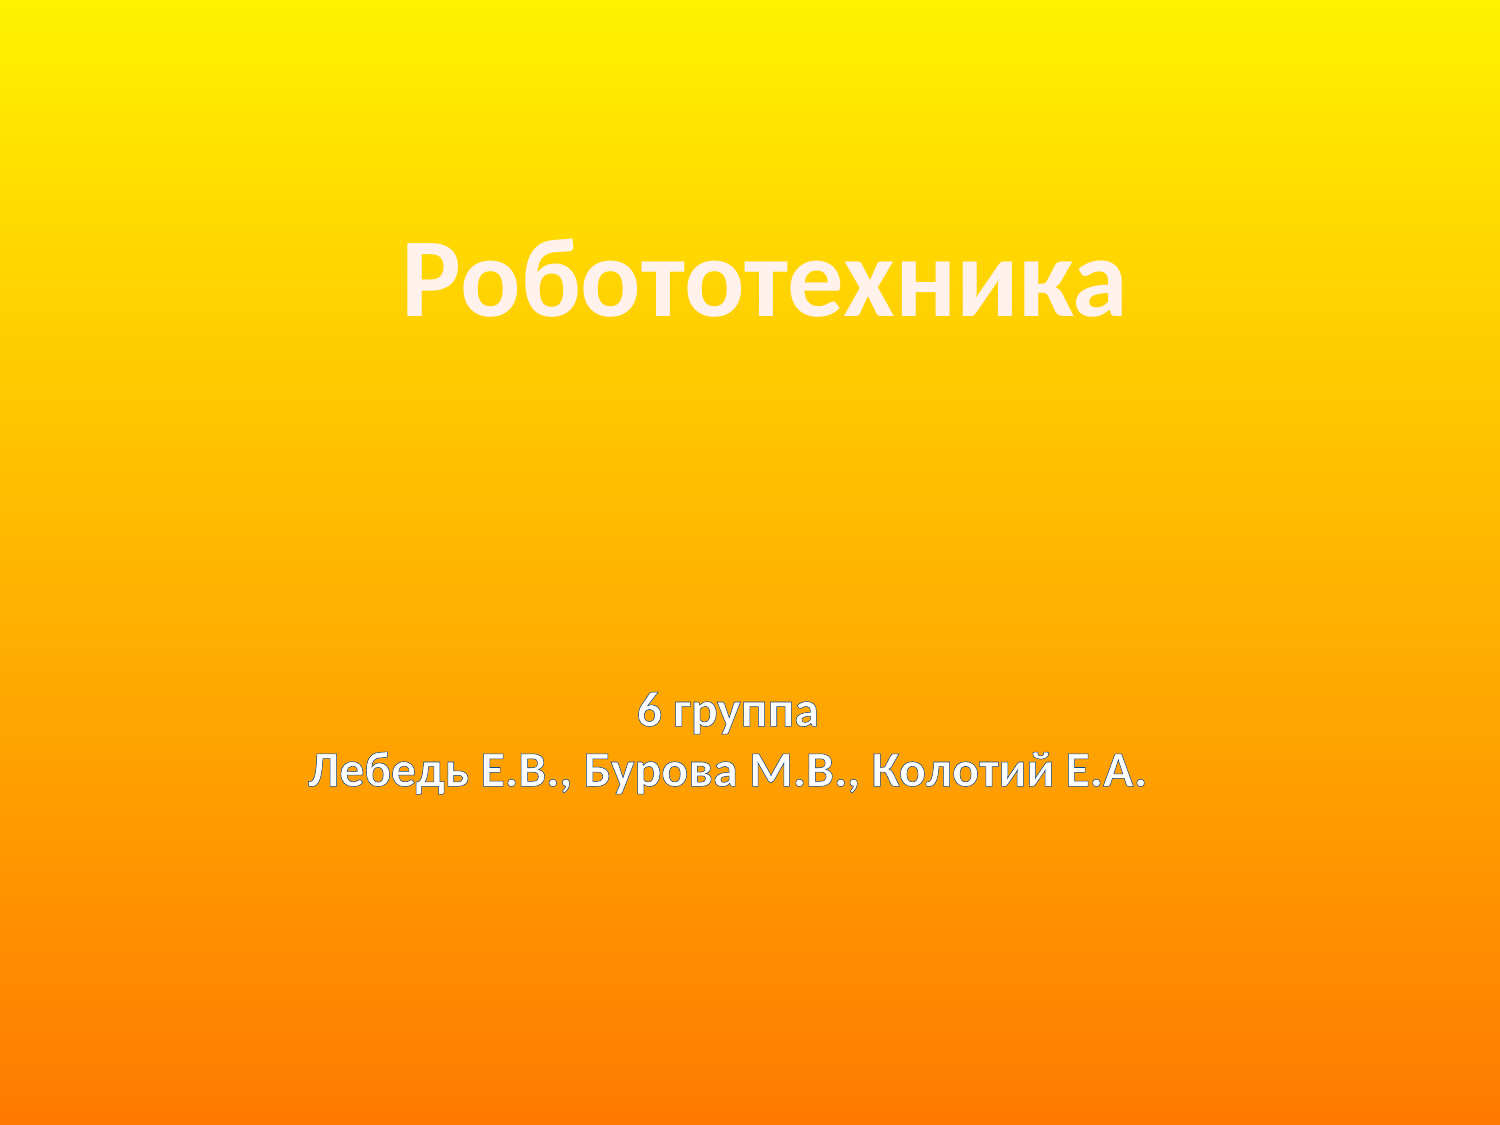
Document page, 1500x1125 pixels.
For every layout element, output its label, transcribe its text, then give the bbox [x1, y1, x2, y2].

text_box Робототехника [386, 196, 1145, 347]
text_box 6 группа Лебедь Е.В., Бурова М.В., Колотий Е.А. [292, 668, 1163, 804]
